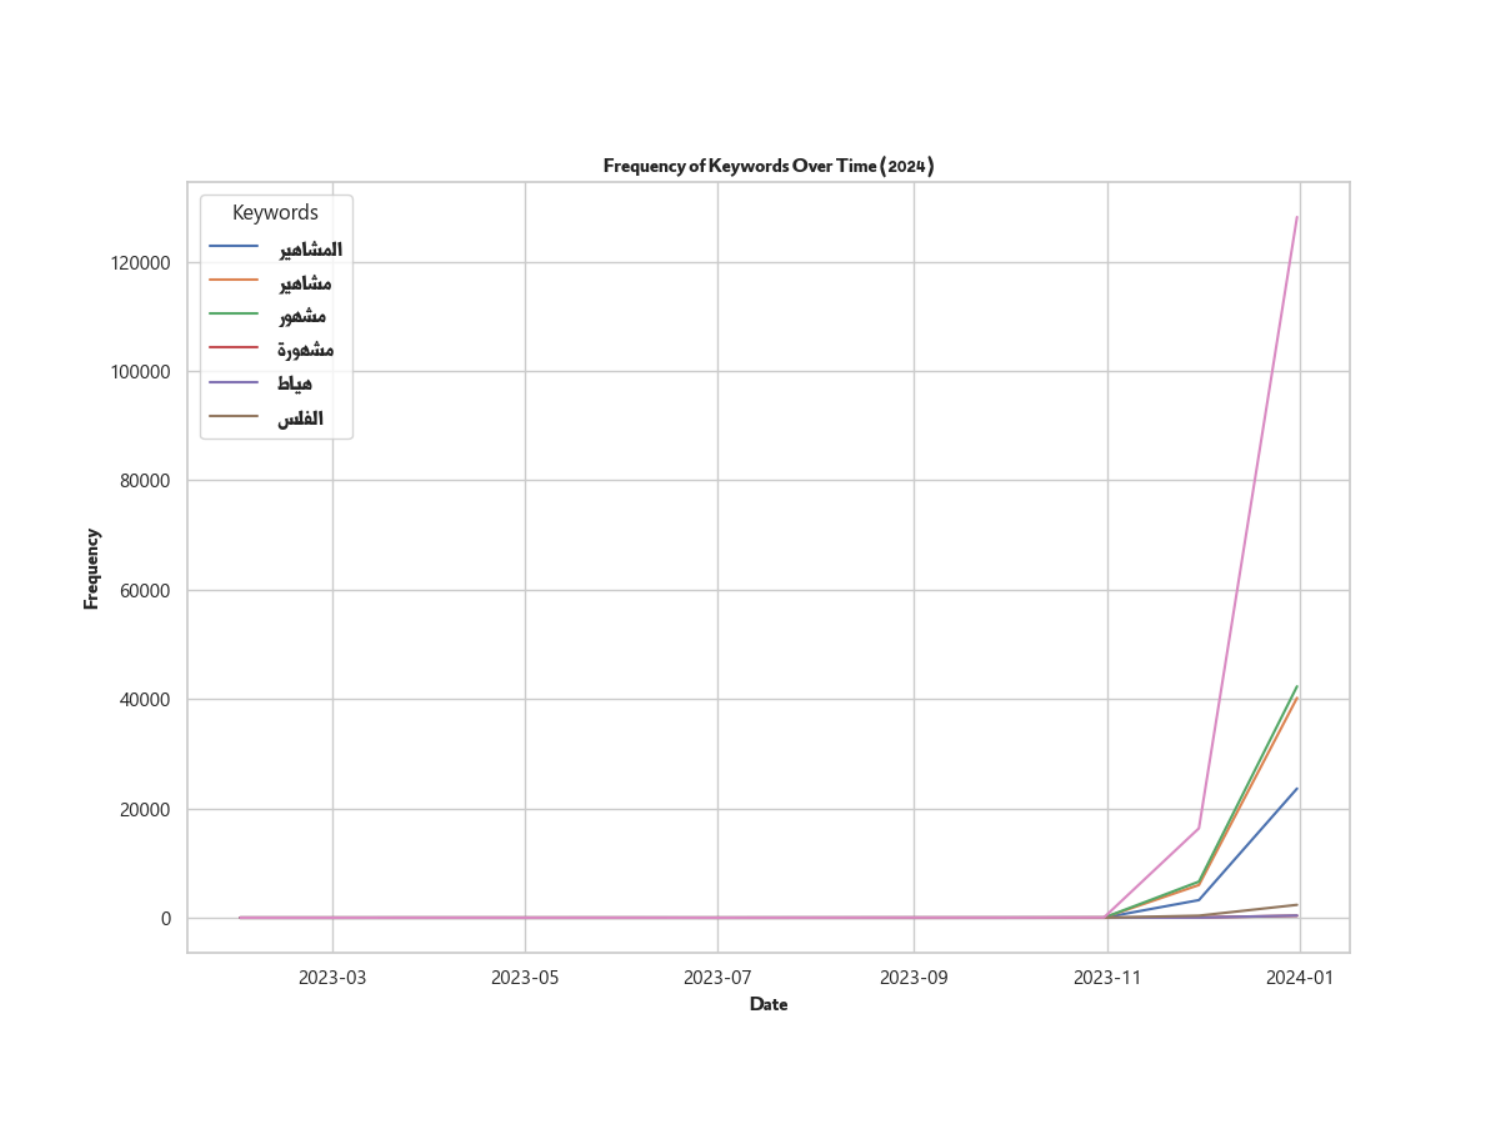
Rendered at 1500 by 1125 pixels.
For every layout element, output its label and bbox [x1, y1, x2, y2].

picture [0, 62, 1500, 1063]
